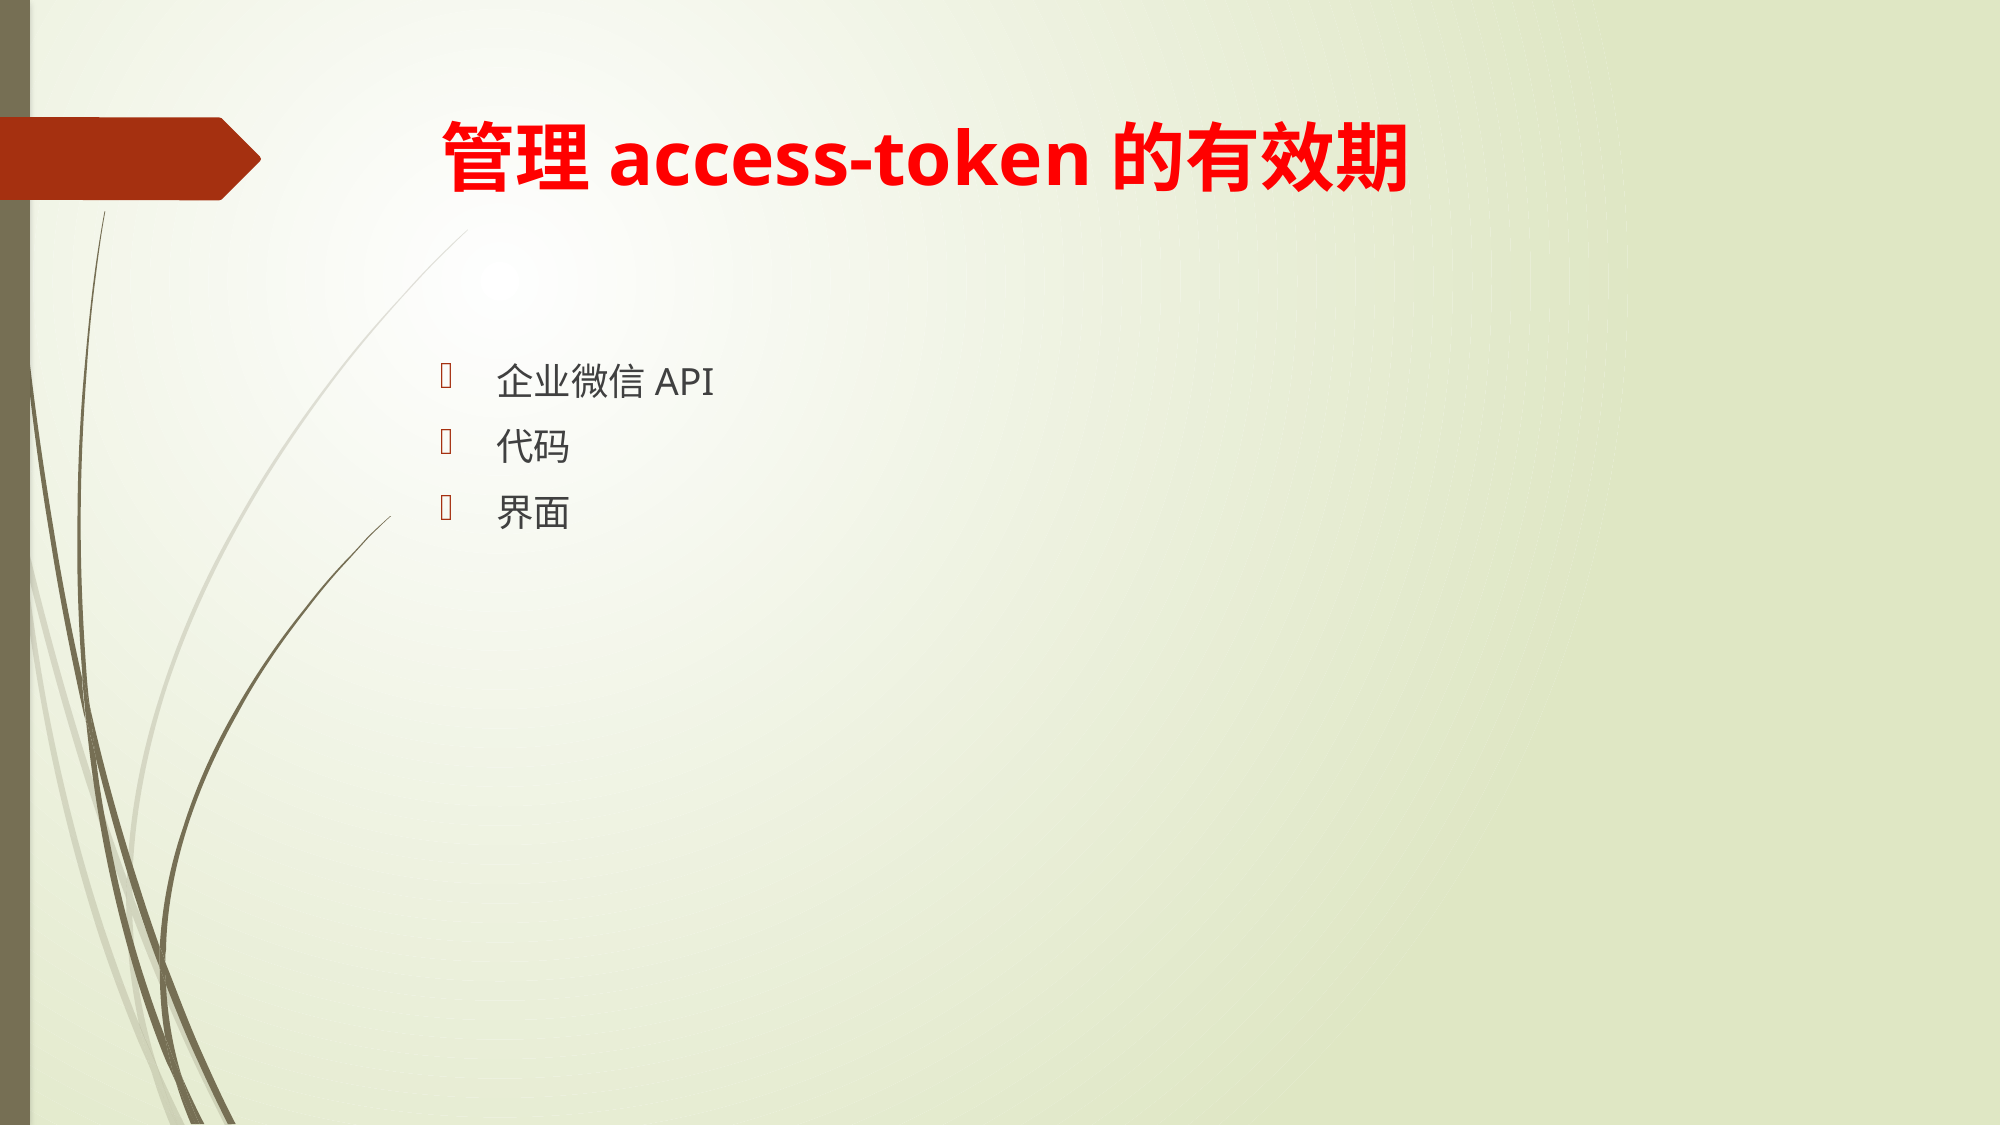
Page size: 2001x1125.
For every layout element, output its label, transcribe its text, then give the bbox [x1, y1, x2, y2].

title 管理access-token的有效期 [425, 102, 1888, 313]
list 企业微信API 代码 界面 [424, 350, 1888, 970]
